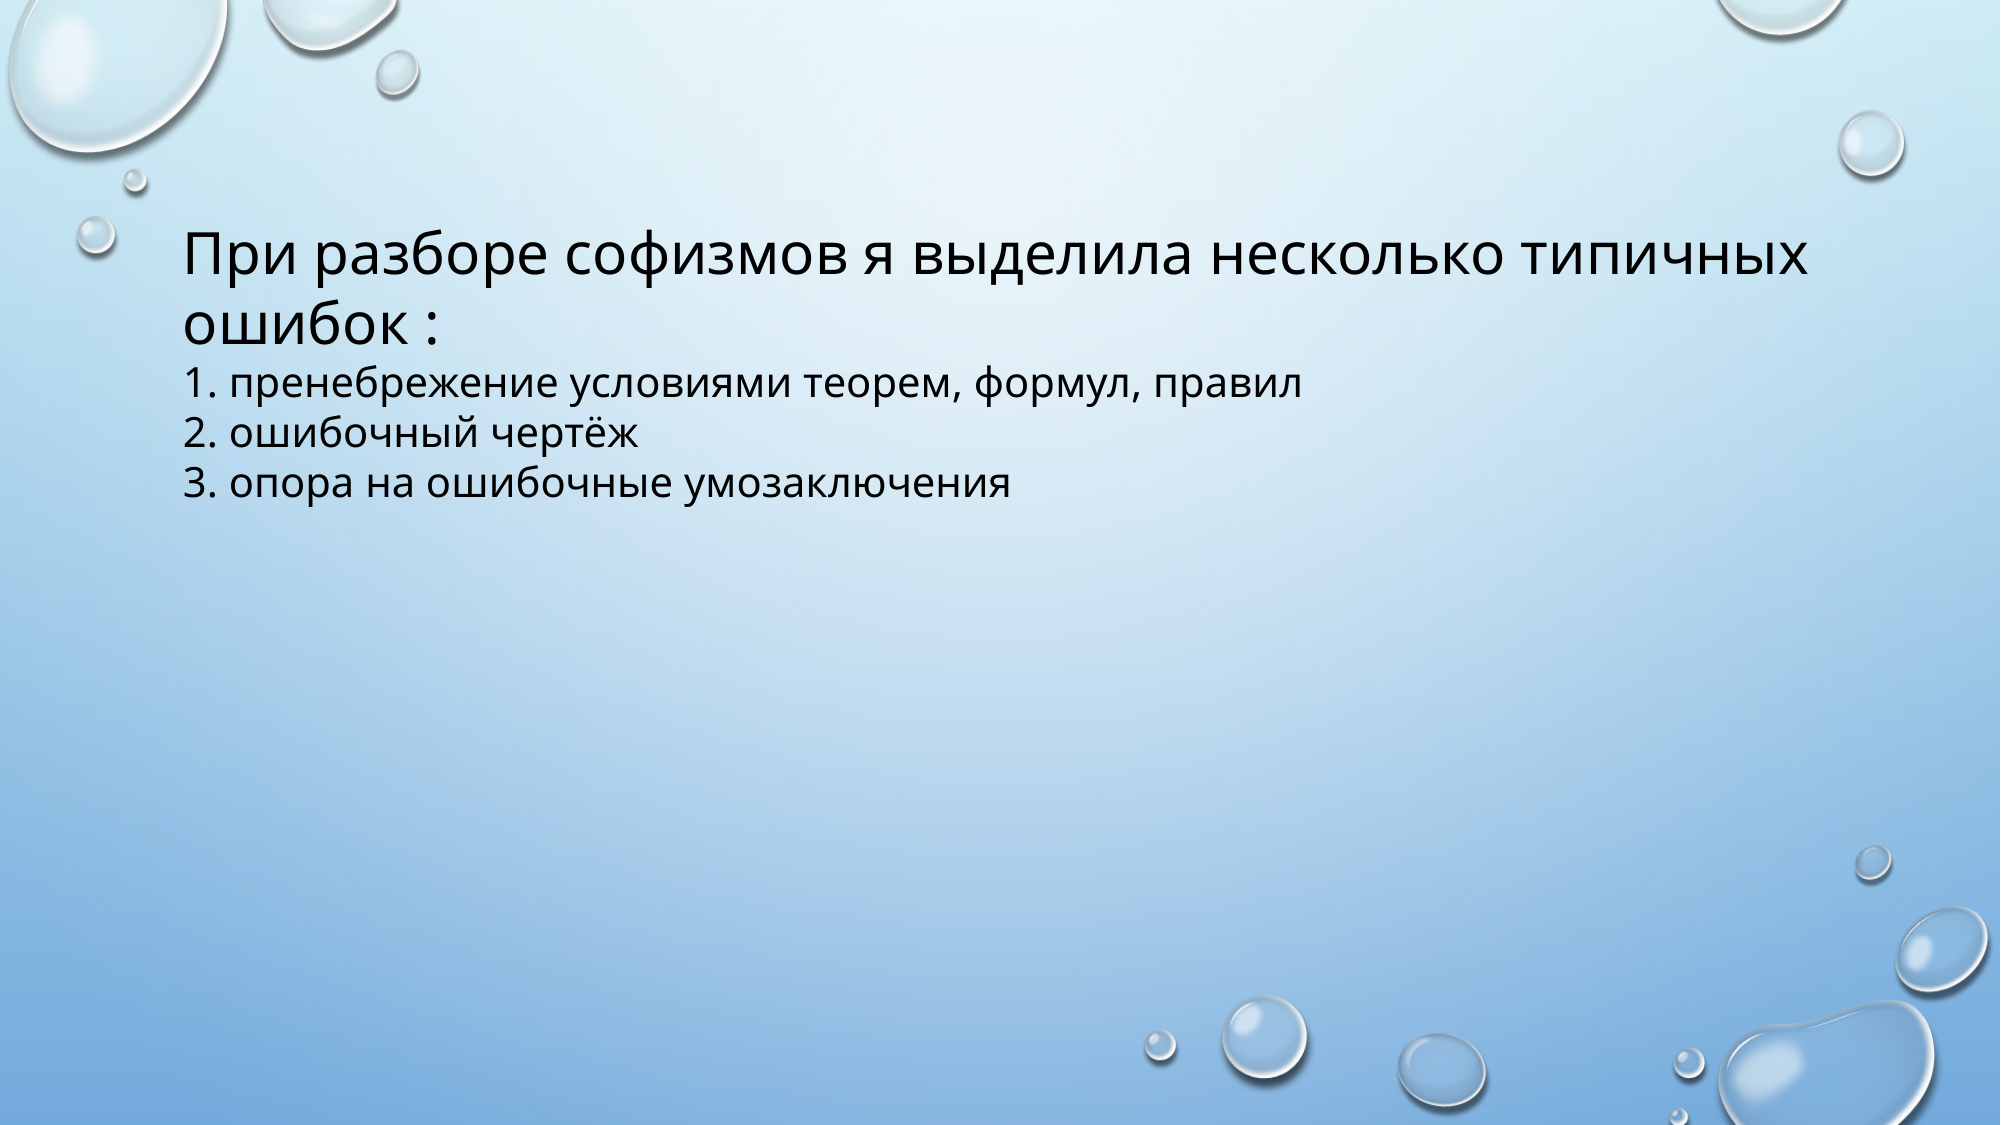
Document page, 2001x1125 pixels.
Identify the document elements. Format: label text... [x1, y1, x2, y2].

text_box При разборе софизмов я выделила несколько типичных ошибок : 1. пренебрежение условиями теорем, формул, правил 2. ошибочный чертёж 3. опора на ошибочные умозаключения [168, 208, 1898, 514]
picture [0, 0, 2000, 1125]
